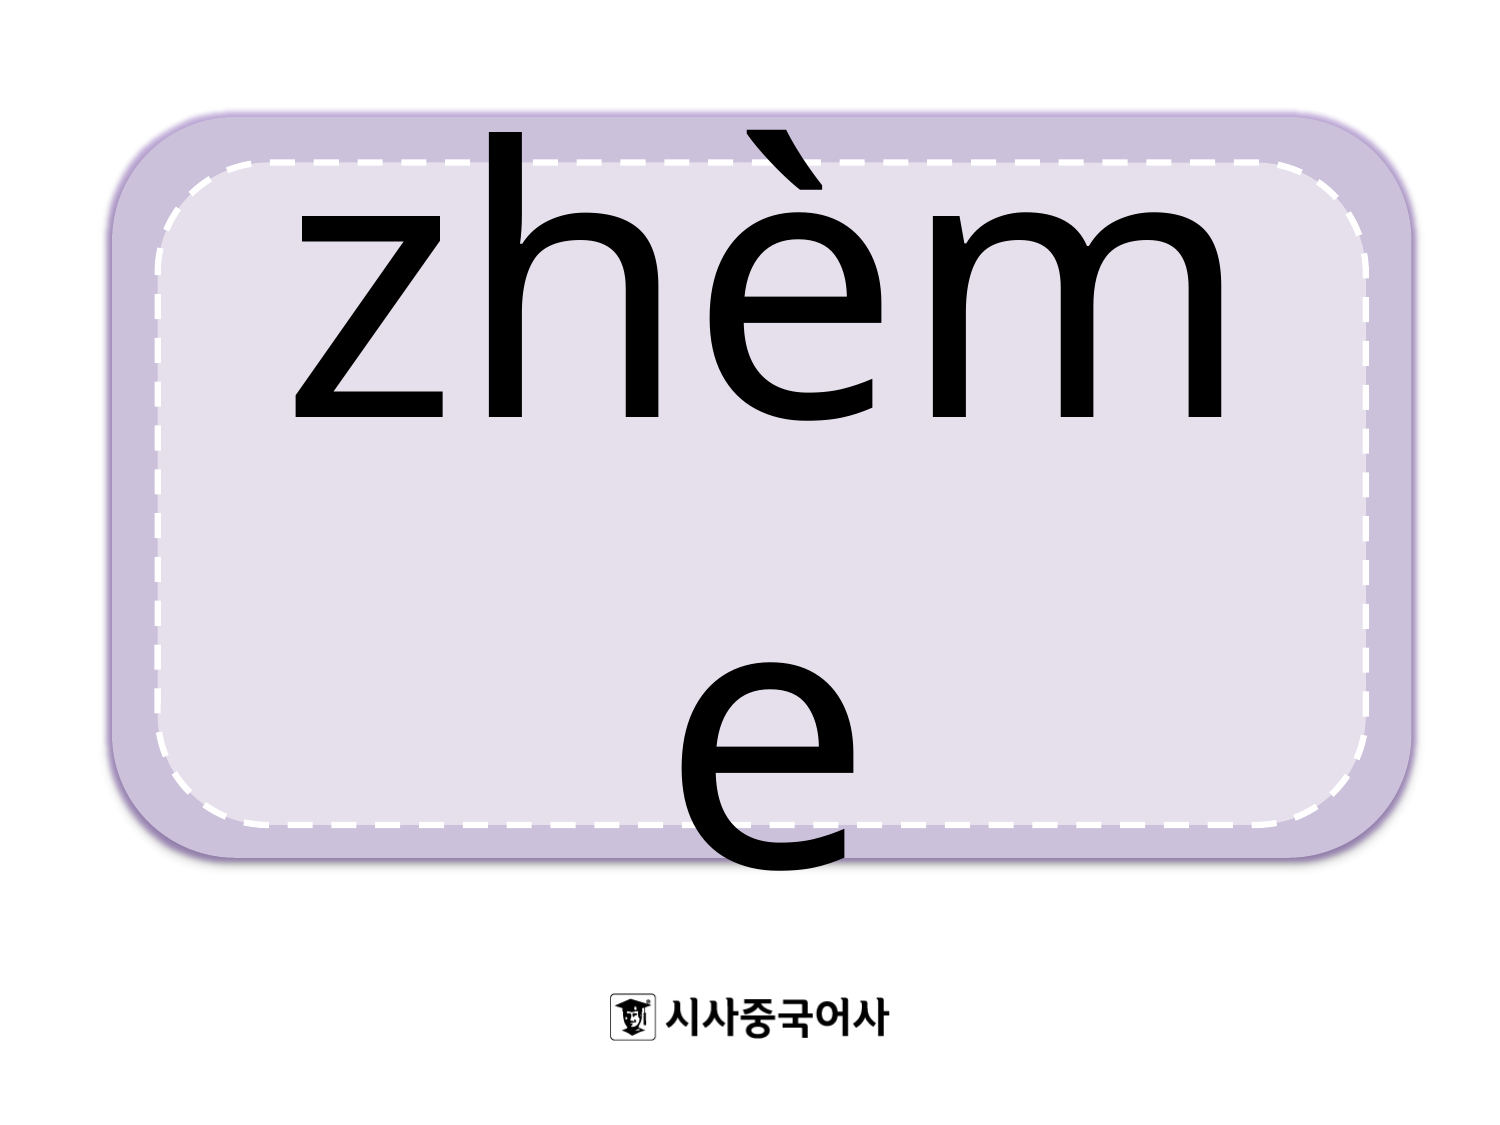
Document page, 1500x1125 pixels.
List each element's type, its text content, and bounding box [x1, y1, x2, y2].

text_box zhème [162, 160, 1371, 824]
picture [602, 987, 898, 1047]
